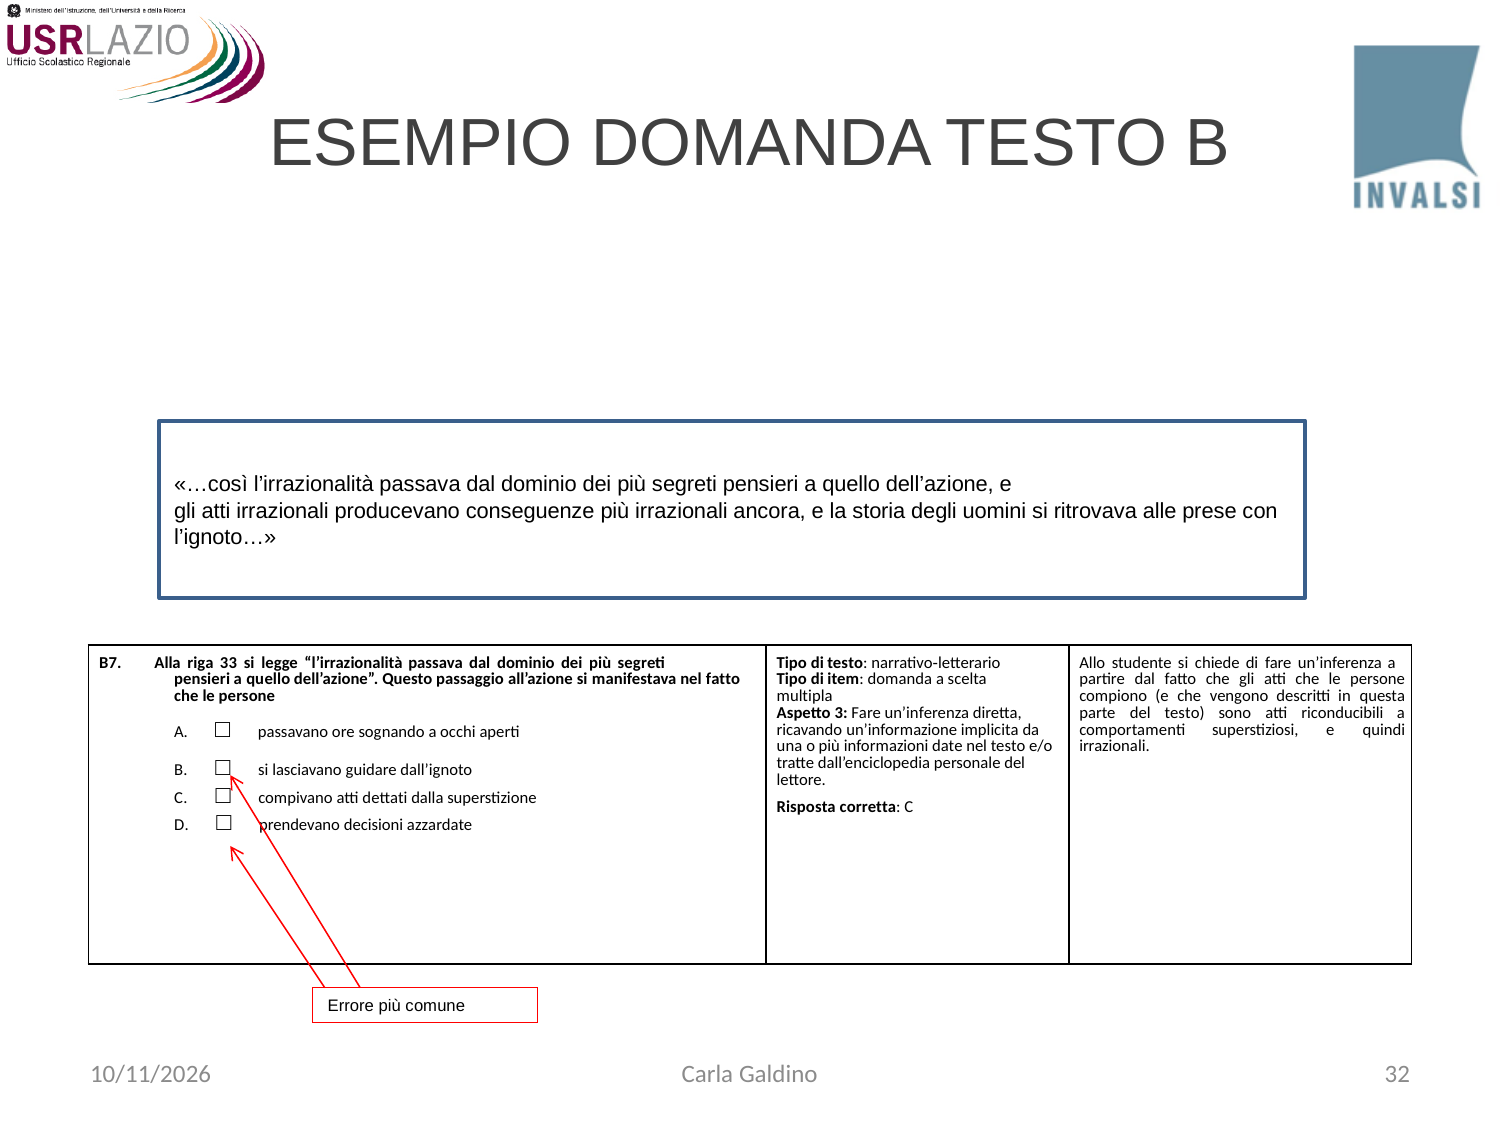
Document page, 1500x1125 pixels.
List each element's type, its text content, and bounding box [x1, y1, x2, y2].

picture [0, 0, 267, 104]
table_header Allo studente si chiede di fare un’inferenza a partire dal fatto che gli atti che le persone compiono (e che vengono descritti in questa parte del testo) sono atti riconducibili a comportamenti superstiziosi, e quindi irrazionali. [1070, 646, 1411, 963]
text_box «…così l’irrazionalità passava dal dominio dei più segreti pensieri a quello dell’azione, e gli atti irrazionali producevano conseguenze più irrazionali ancora, e la storia degli uomini si ritrovava alle prese con l’ignoto…» [157, 419, 1307, 600]
table_header Tipo di testo: narrativo‐letterario Tipo di item: domanda a scelta multipla Aspetto 3: Fare un’inferenza diretta, ricavando un’informazione implicita da una o più informazioni date nel testo e/o tratte dall’enciclopedia personale del lettore. Risposta corretta: C [767, 646, 1068, 963]
picture [1345, 30, 1500, 224]
title ESEMPIO DOMANDA TESTO B [75, 45, 1425, 233]
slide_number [75, 1042, 425, 1103]
table_header B7. Alla riga 33 si legge “l’irrazionalità passava dal dominio dei più segreti pensieri a quello dell’azione”. Questo passaggio all’azione si manifestava nel fatto che le persone A. □ passavano ore sognando a occhi aperti B. □ si lasciavano guidare dall’ignoto C. □ compivano atti dettati dalla superstizione D. □ prendevano decisioni azzardate [89, 646, 765, 963]
text_box Errore più comune [312, 987, 538, 1023]
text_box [229, 774, 361, 988]
footer Carla Galdino [512, 1042, 988, 1103]
slide_number 32 [1074, 1042, 1425, 1103]
